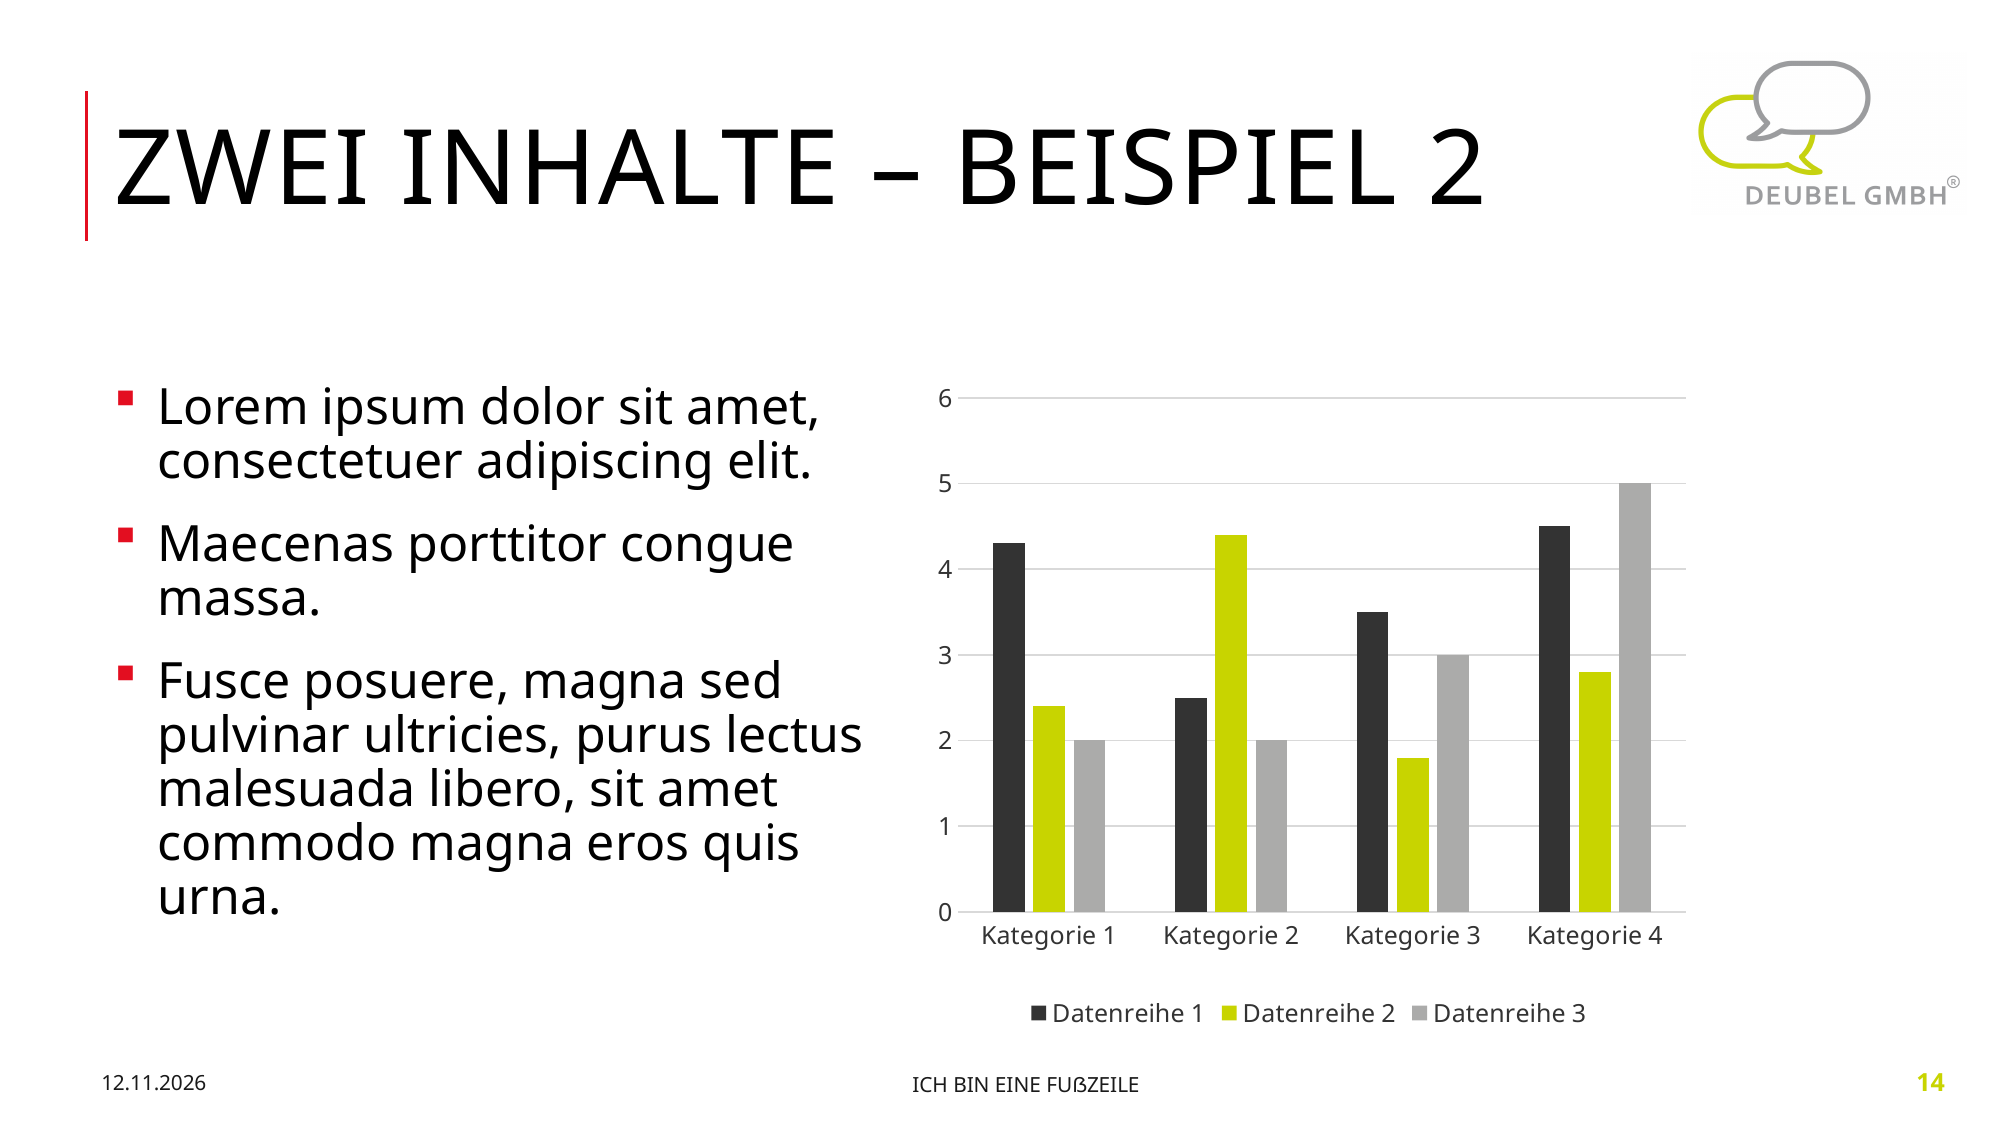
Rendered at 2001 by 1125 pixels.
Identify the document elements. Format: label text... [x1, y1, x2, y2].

picture [1712, 52, 1967, 215]
title Zwei Inhalte – Beispiel 2 [84, 51, 1712, 298]
chart [908, 373, 1710, 1037]
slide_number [86, 1061, 328, 1107]
list Lorem ipsum dolor sit amet, consectetuer adipiscing elit. Maecenas porttitor congue massa. Fusce posuere, magna sed pulvinar ultricies, purus lectus malesuada libero, sit amet commodo magna eros quis urna. [84, 373, 885, 1037]
footer Ich bin eine Fußzeile [343, 1061, 1709, 1107]
slide_number 14 [1727, 1061, 1945, 1107]
